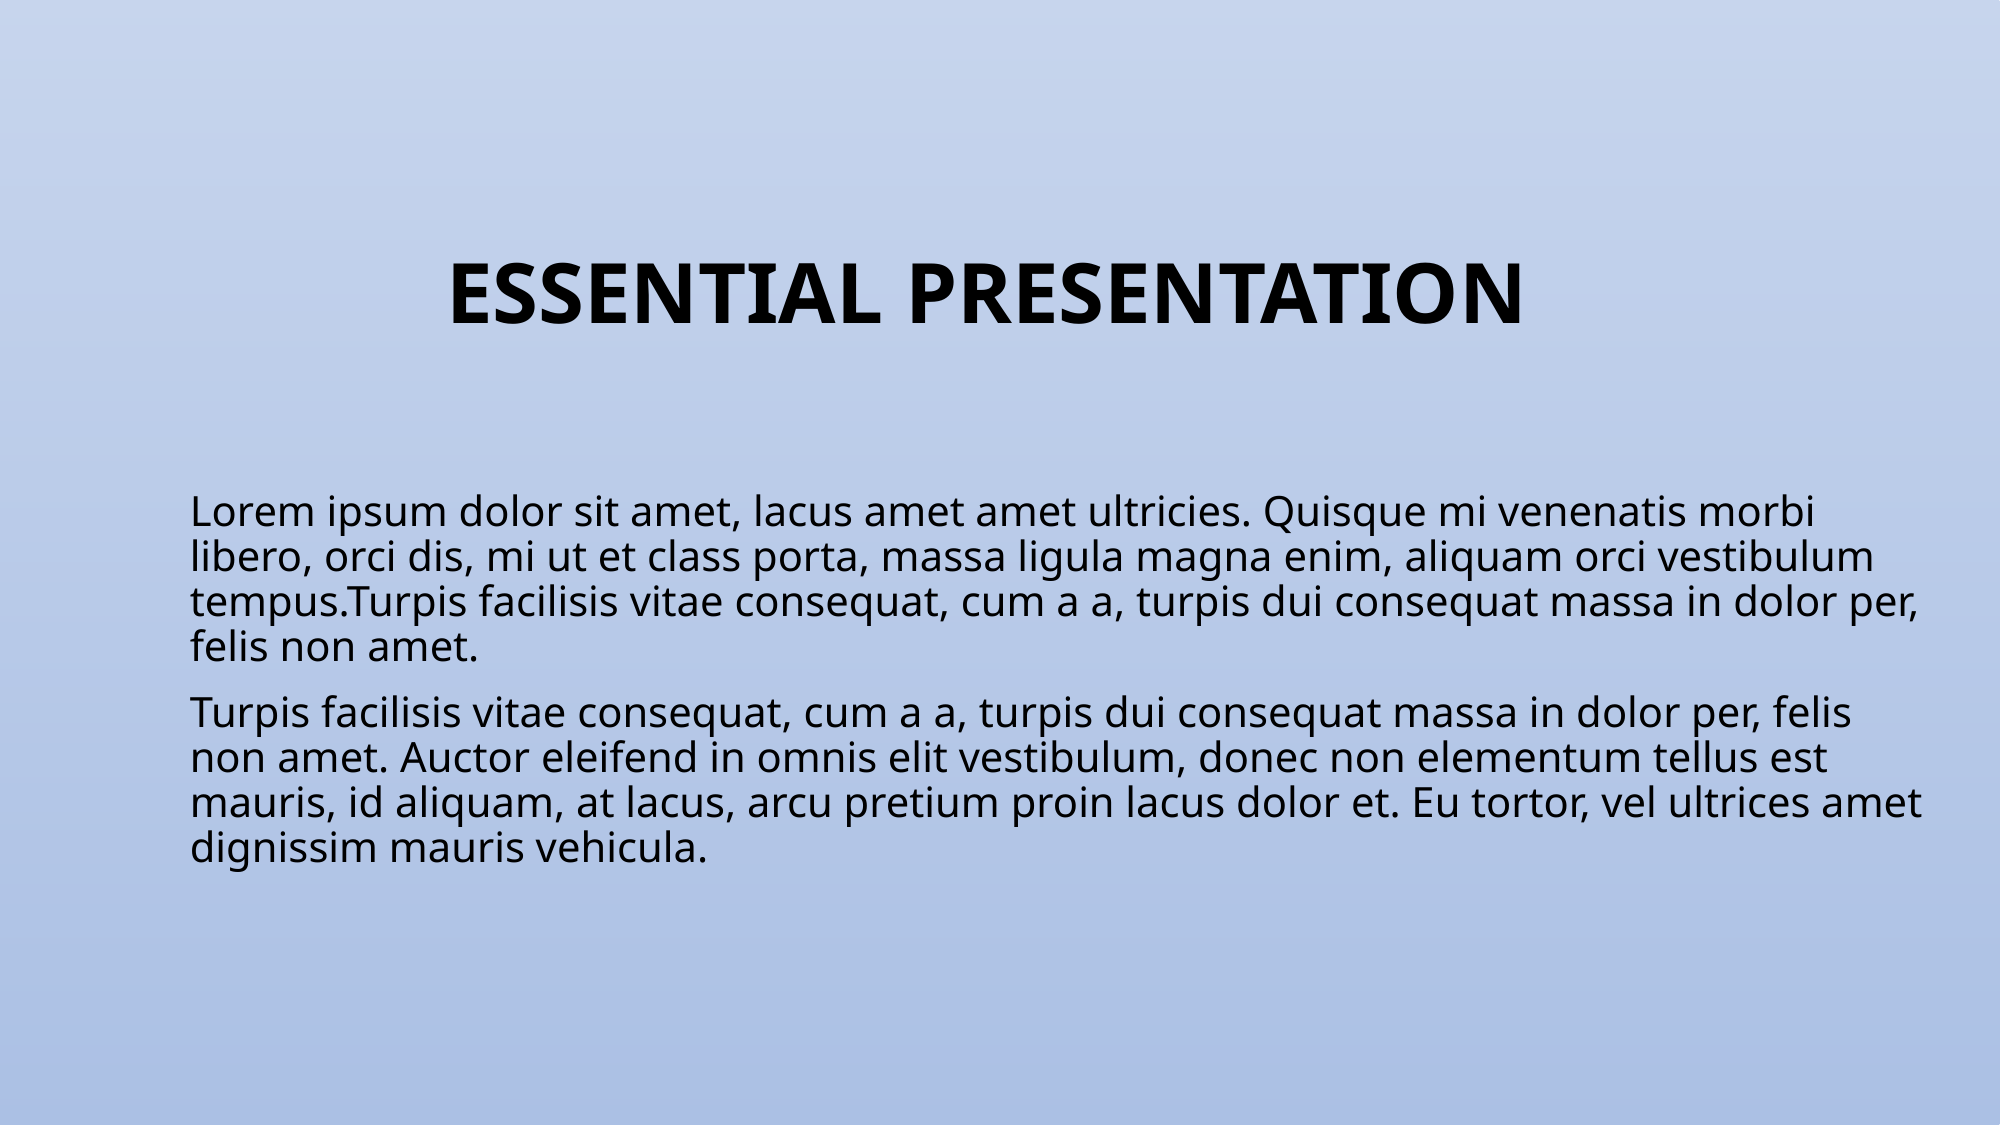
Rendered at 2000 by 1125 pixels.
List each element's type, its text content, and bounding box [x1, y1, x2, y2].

title Essential Presentation [49, 86, 1925, 350]
subtitle Lorem ipsum dolor sit amet, lacus amet amet ultricies. Quisque mi venenatis morbi libero, orci dis, mi ut et class porta, massa ligula magna enim, aliquam orci vestibulum tempus.Turpis facilisis vitae consequat, cum a a, turpis dui consequat massa in dolor per, felis non amet. Turpis facilisis vitae consequat, cum a a, turpis dui consequat massa in dolor per, felis non amet. Auctor eleifend in omnis elit vestibulum, donec non elementum tellus est mauris, id aliquam, at lacus, arcu pretium proin lacus dolor et. Eu tortor, vel ultrices amet dignissim mauris vehicula. [174, 412, 1945, 850]
